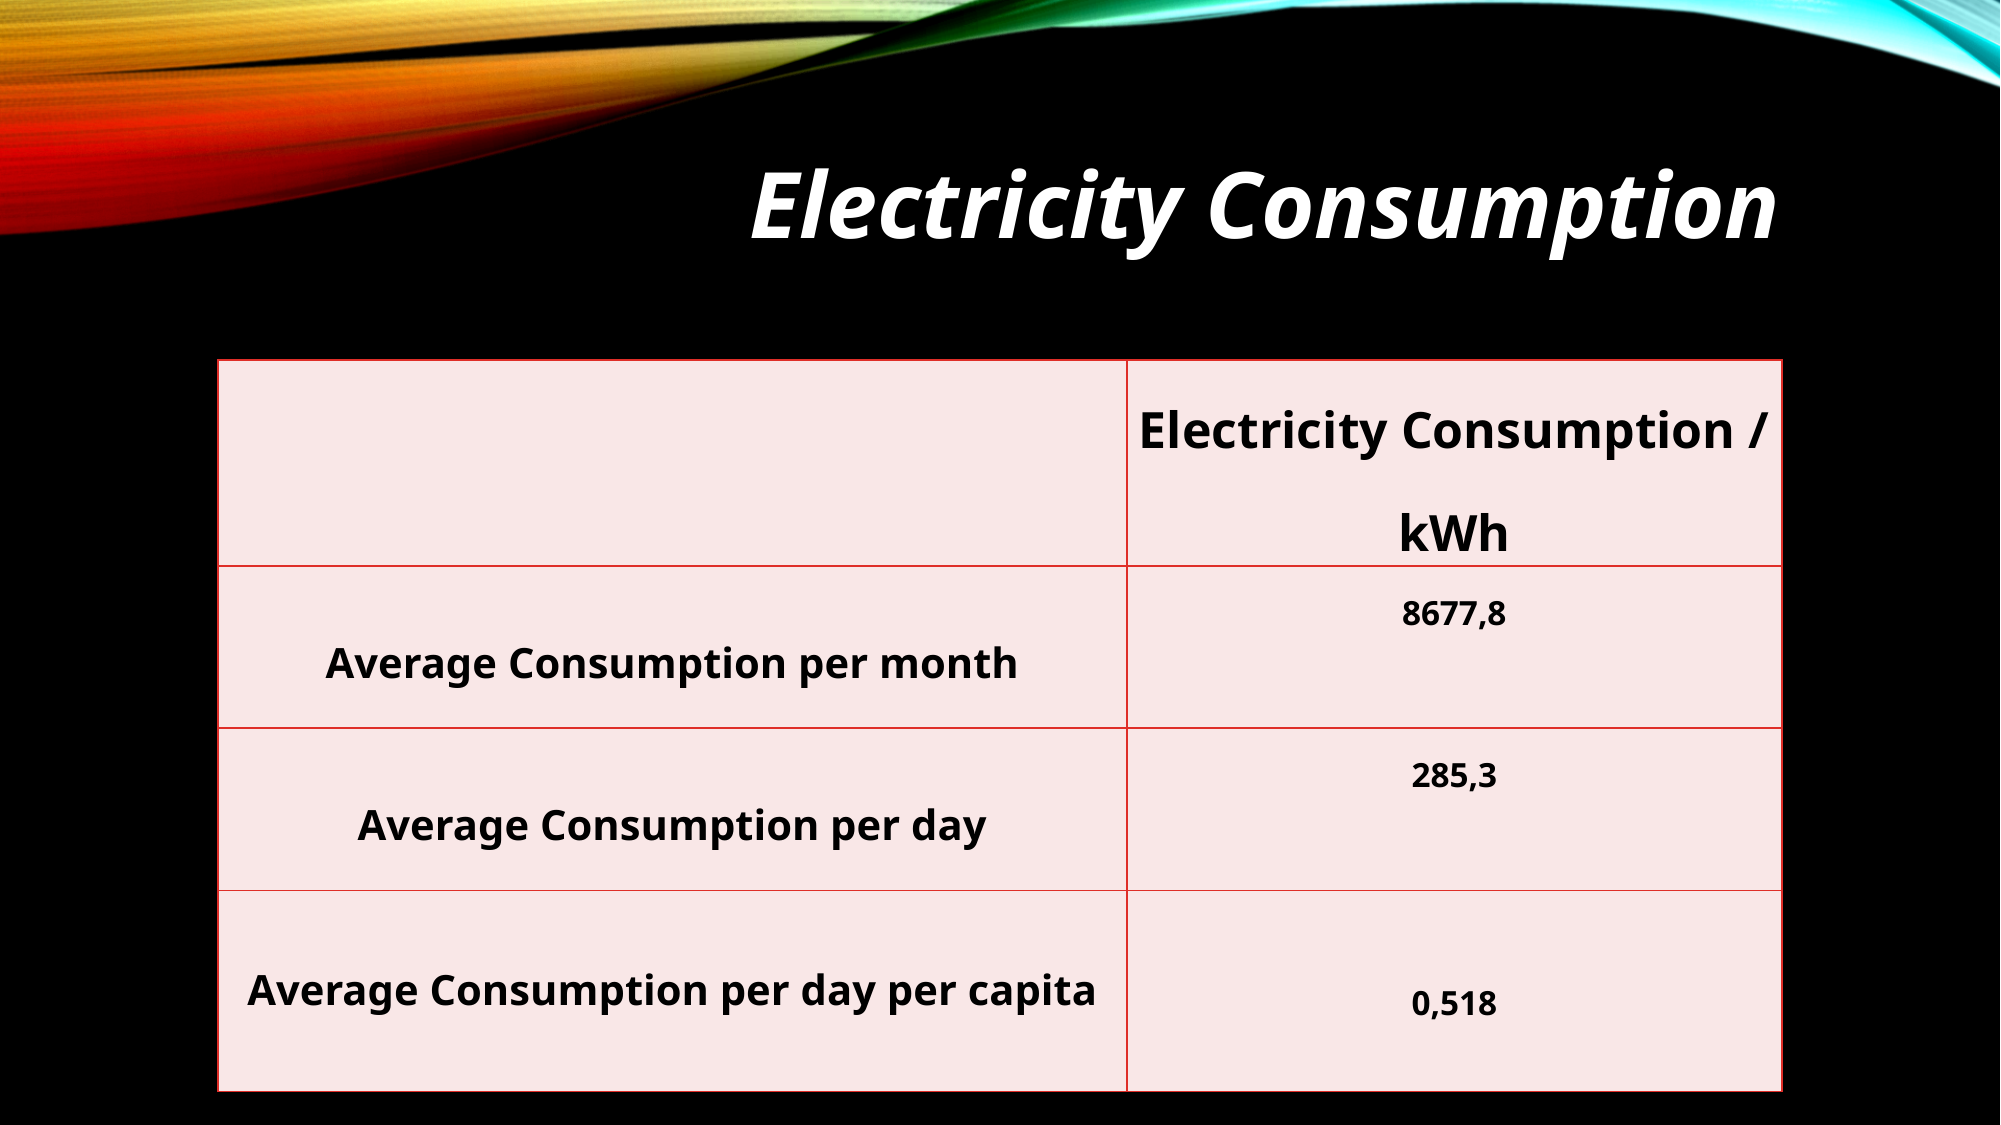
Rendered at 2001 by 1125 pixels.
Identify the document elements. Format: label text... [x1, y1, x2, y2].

picture [0, 0, 2000, 237]
table_cell Average Consumption per month [219, 567, 1126, 727]
table_cell 0,518 [1128, 891, 1781, 1091]
table_cell 8677,8 [1128, 567, 1781, 727]
table_cell 285,3 [1128, 729, 1781, 890]
table_header [219, 361, 1126, 565]
table_cell Average Consumption per day [219, 729, 1126, 890]
table_header Electricity Consumption / kWh [1128, 361, 1781, 565]
table_cell Average Consumption per day per capita [219, 891, 1126, 1091]
text_box Electricity Consumption [654, 139, 1878, 265]
